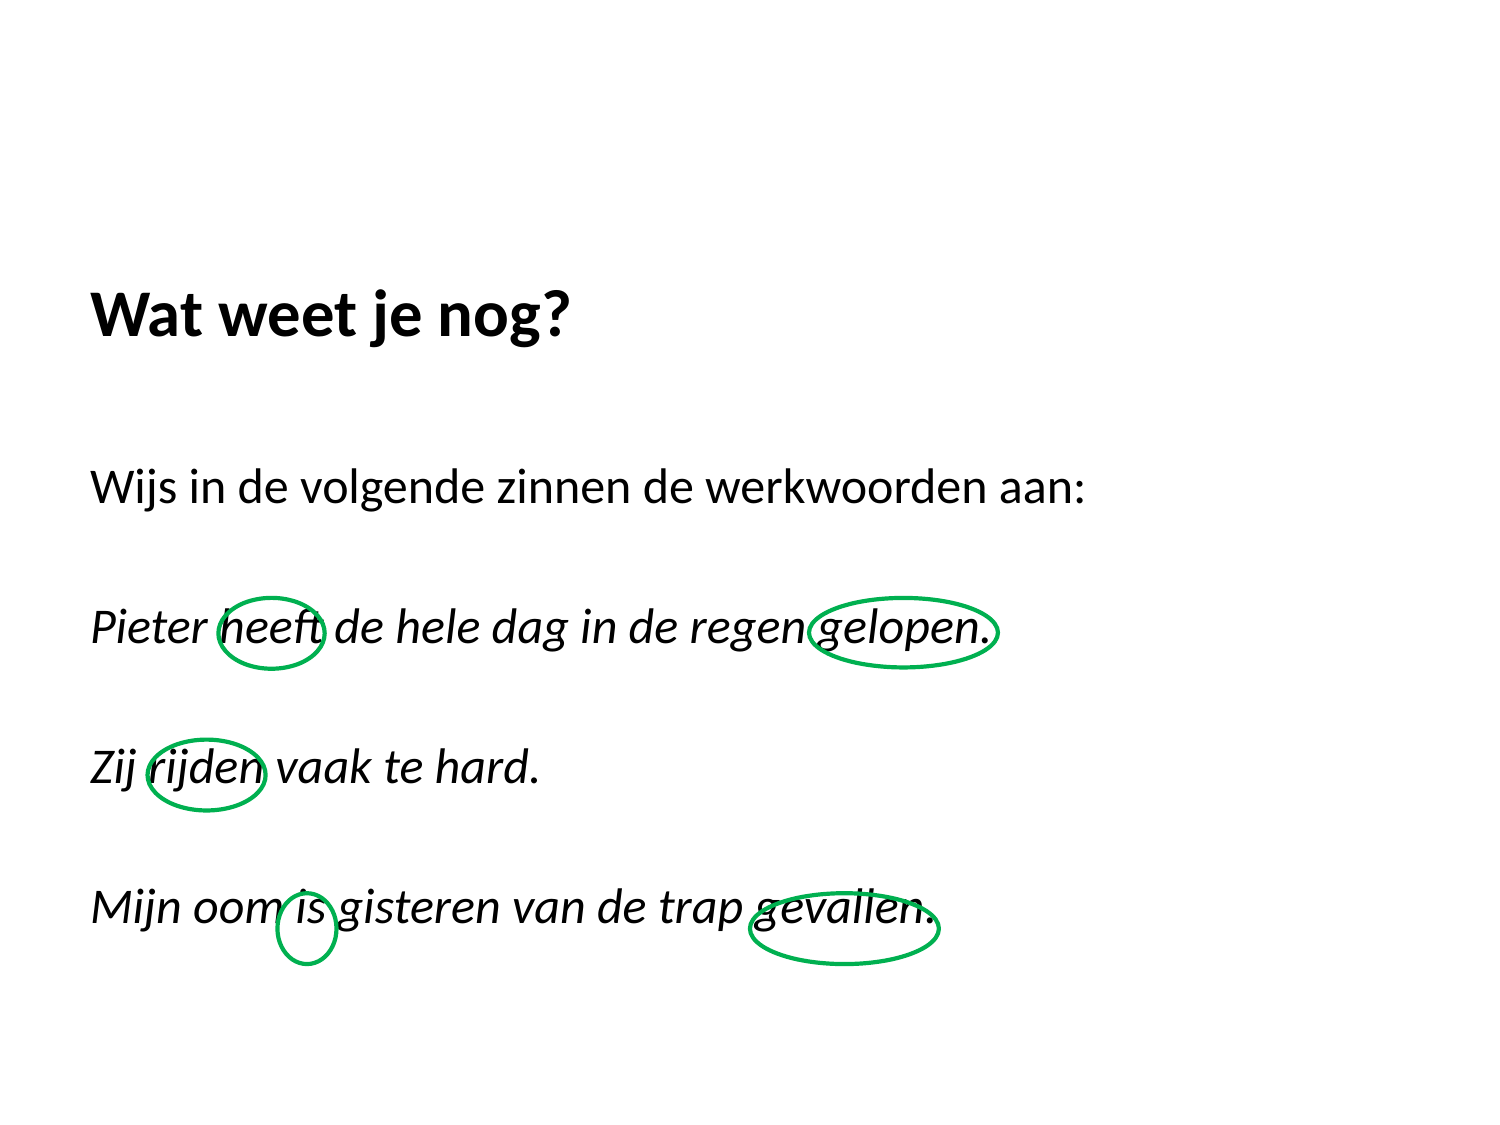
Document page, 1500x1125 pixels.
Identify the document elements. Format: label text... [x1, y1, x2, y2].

list Wat weet je nog? Wijs in de volgende zinnen de werkwoorden aan: Pieter heeft de hele dag in de regen gelopen. Zij rijden vaak te hard. Mijn oom is gisteren van de trap gevallen. [75, 262, 1425, 1005]
text_box [275, 891, 339, 967]
text_box [747, 891, 941, 967]
text_box [145, 737, 268, 813]
text_box [216, 595, 327, 671]
text_box [806, 595, 1001, 670]
